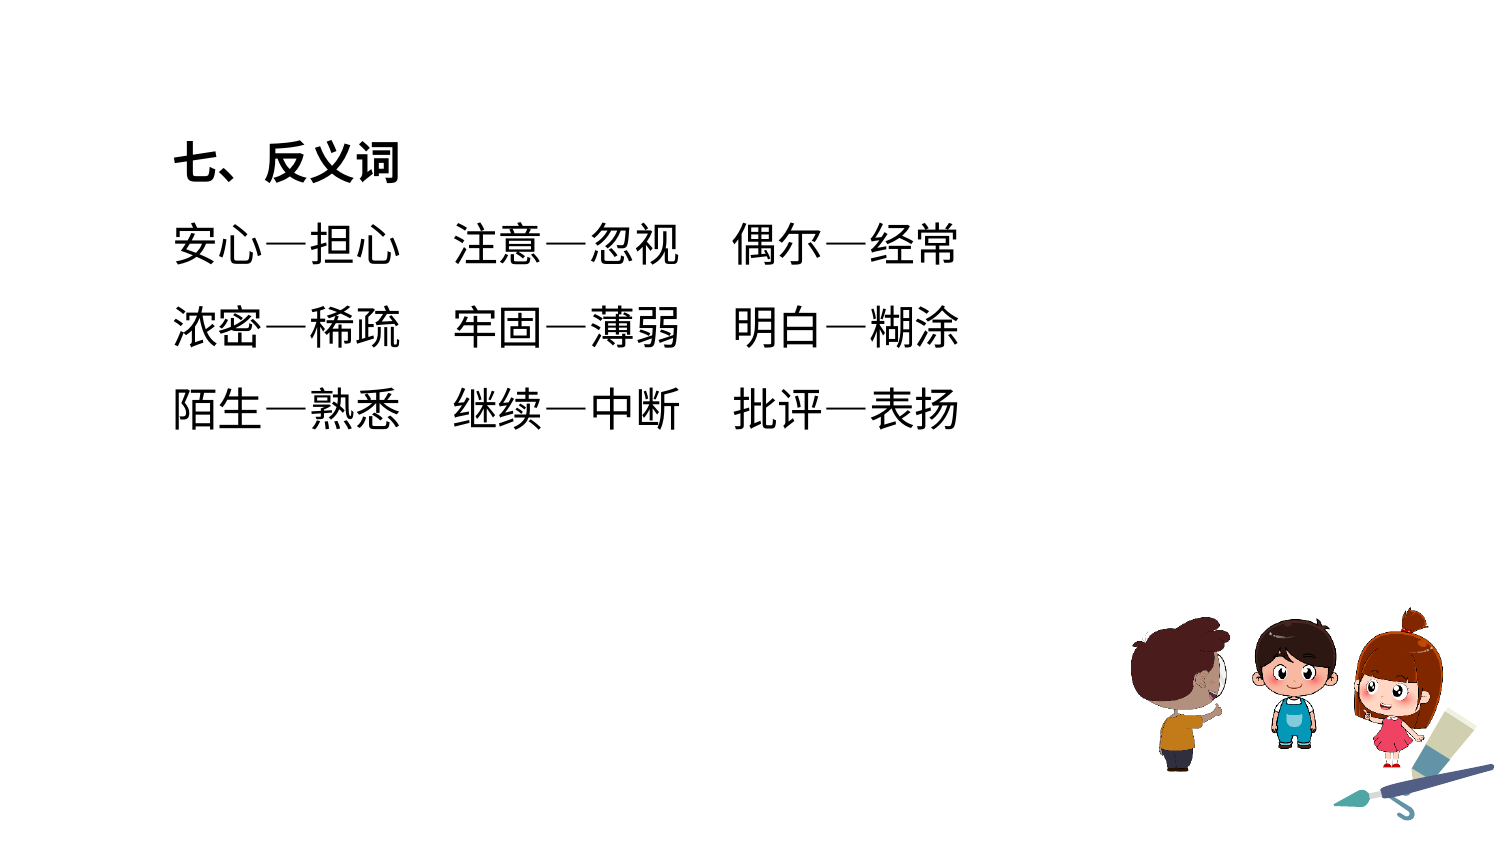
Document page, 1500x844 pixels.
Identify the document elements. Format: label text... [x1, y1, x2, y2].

text_box 七、反义词 安心—担心 注意—忽视 偶尔—经常 浓密—稀疏 牢固—薄弱 明白—糊涂 陌生—熟悉 继续—中断 批评—表扬 [157, 98, 1398, 444]
picture [1101, 580, 1468, 791]
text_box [1358, 708, 1481, 844]
